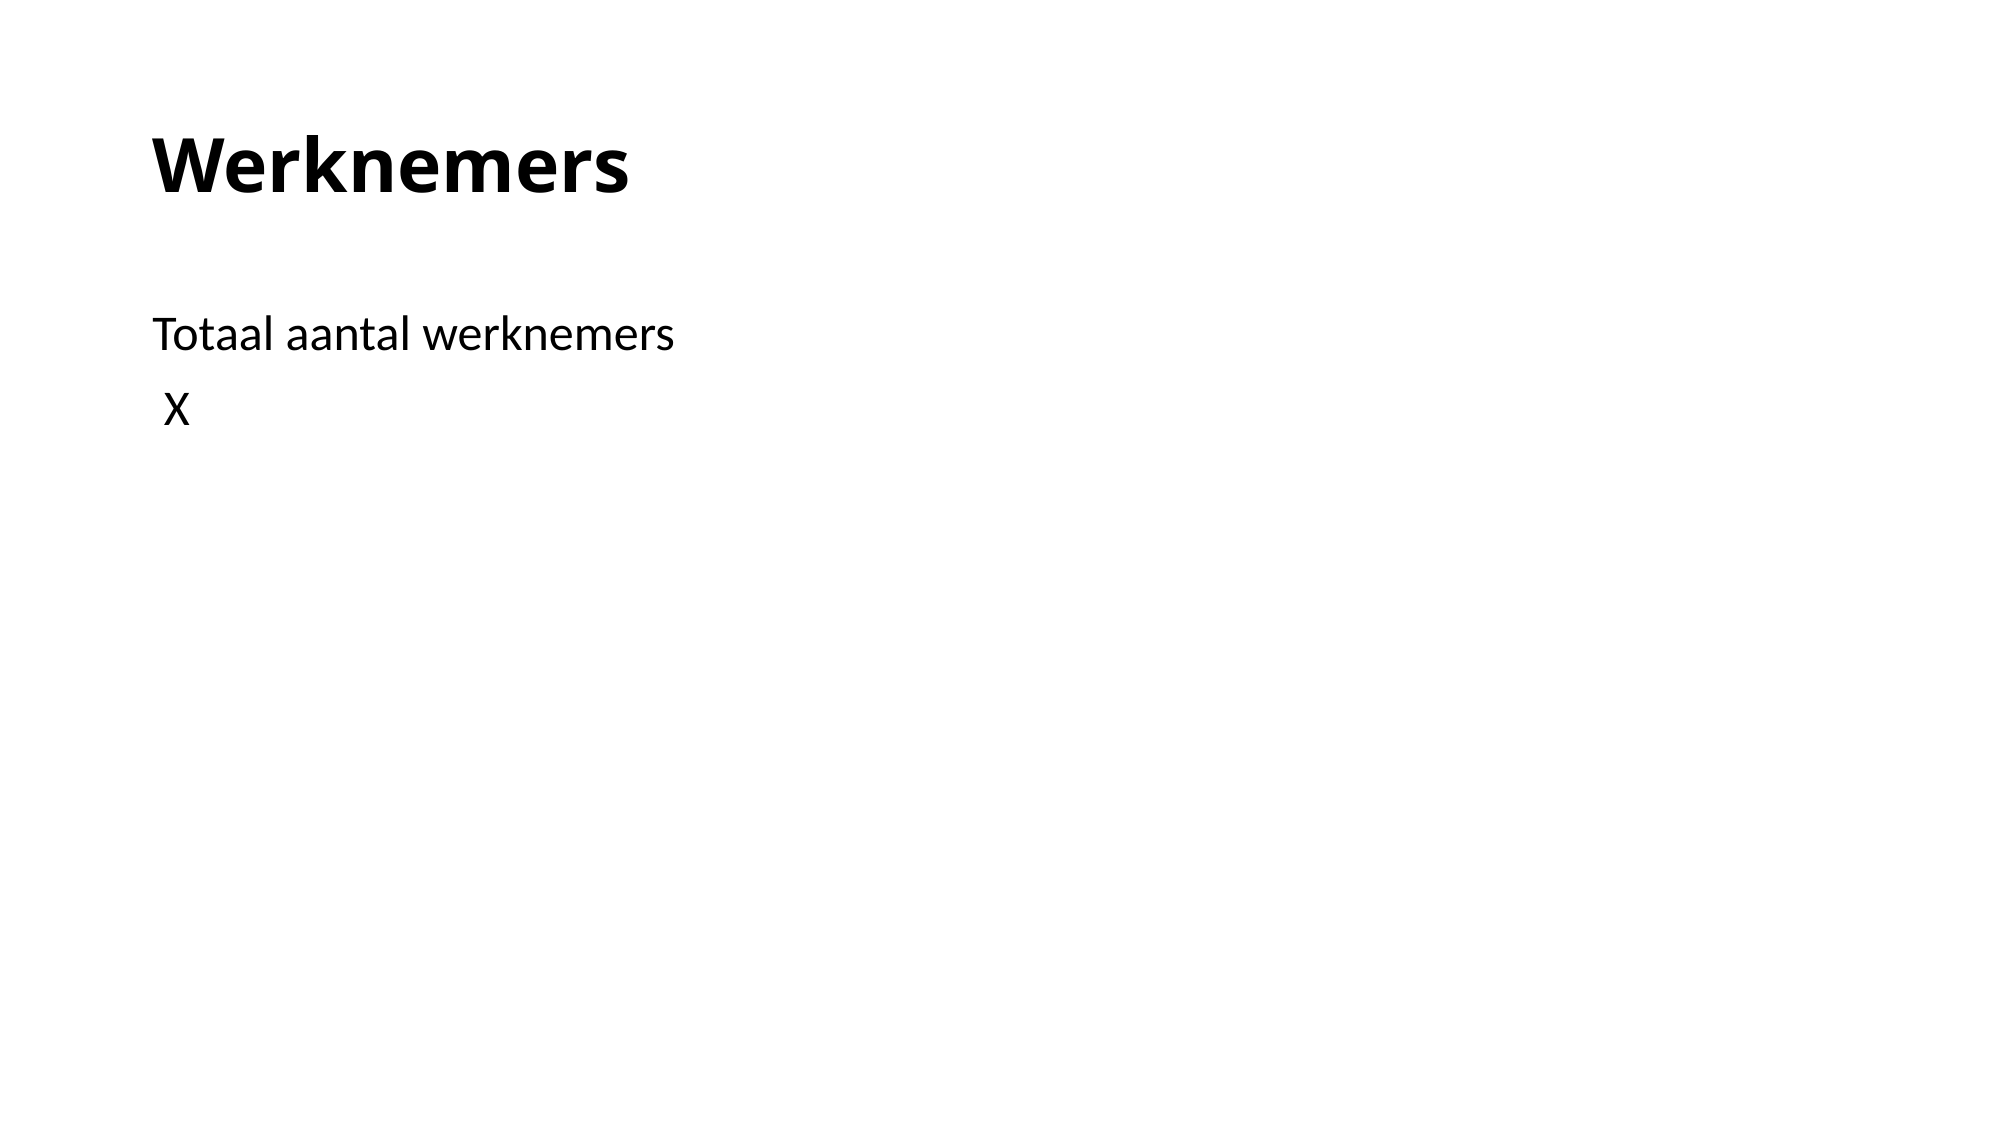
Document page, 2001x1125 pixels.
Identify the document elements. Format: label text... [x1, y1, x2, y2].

title Werknemers [137, 59, 1863, 278]
list Totaal aantal werknemers X [137, 299, 1863, 1014]
